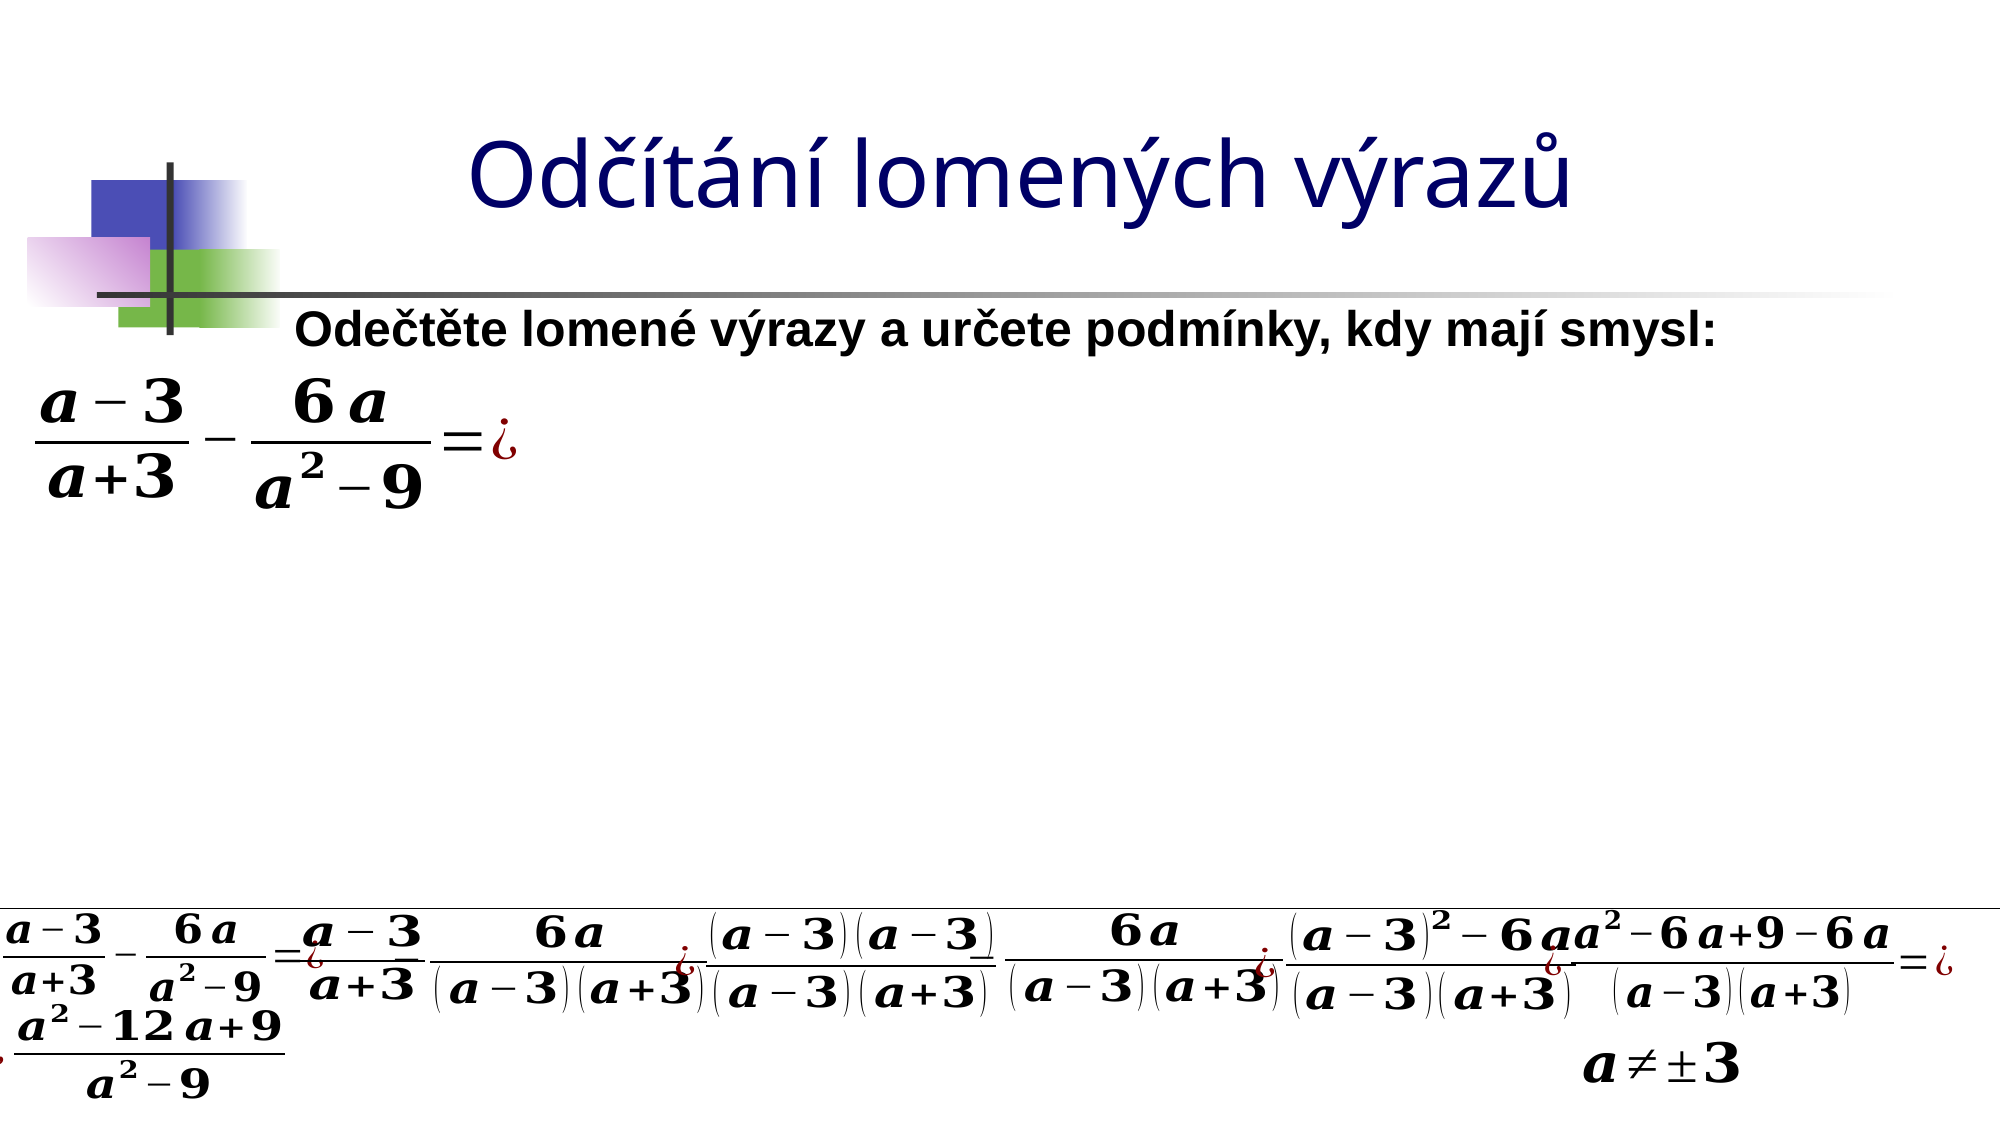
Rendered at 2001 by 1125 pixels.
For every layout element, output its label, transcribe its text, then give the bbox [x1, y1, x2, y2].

text_box Odčítání lomených výrazů [416, 113, 1626, 228]
text_box Odečtěte lomené výrazy a určete podmínky, kdy mají smysl: [279, 290, 1760, 362]
